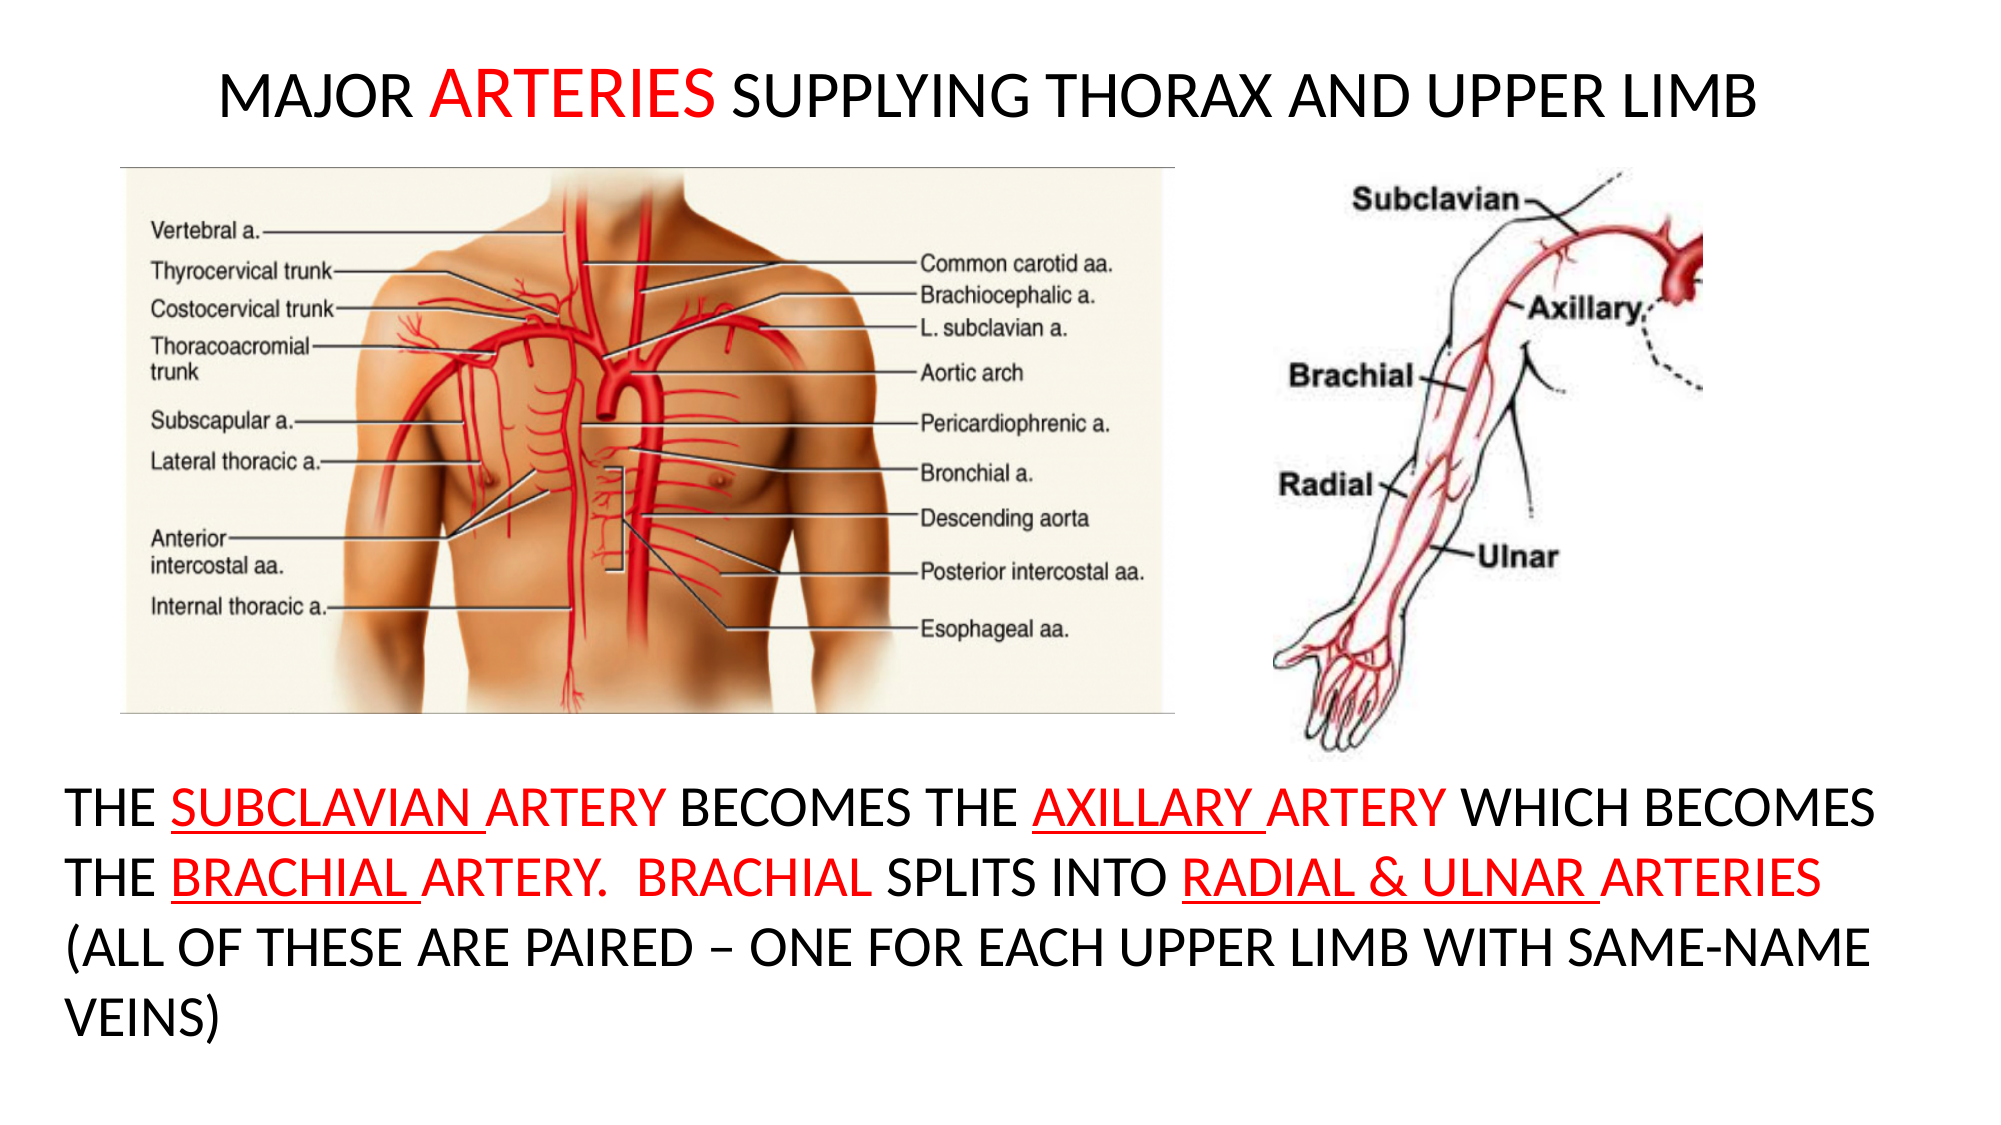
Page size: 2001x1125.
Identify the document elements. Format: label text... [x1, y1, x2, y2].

text_box Major Arteries Supplying Thorax And Upper Limb [202, 34, 1775, 140]
picture [120, 167, 1175, 714]
text_box The Subclavian artery becomes the Axillary artery which becomes the Brachial artery. Brachial splits into Radial & Ulnar arteries (all of these are paired – one for each upper limb with same-name veins) [49, 761, 1904, 1056]
picture [1273, 167, 1703, 762]
